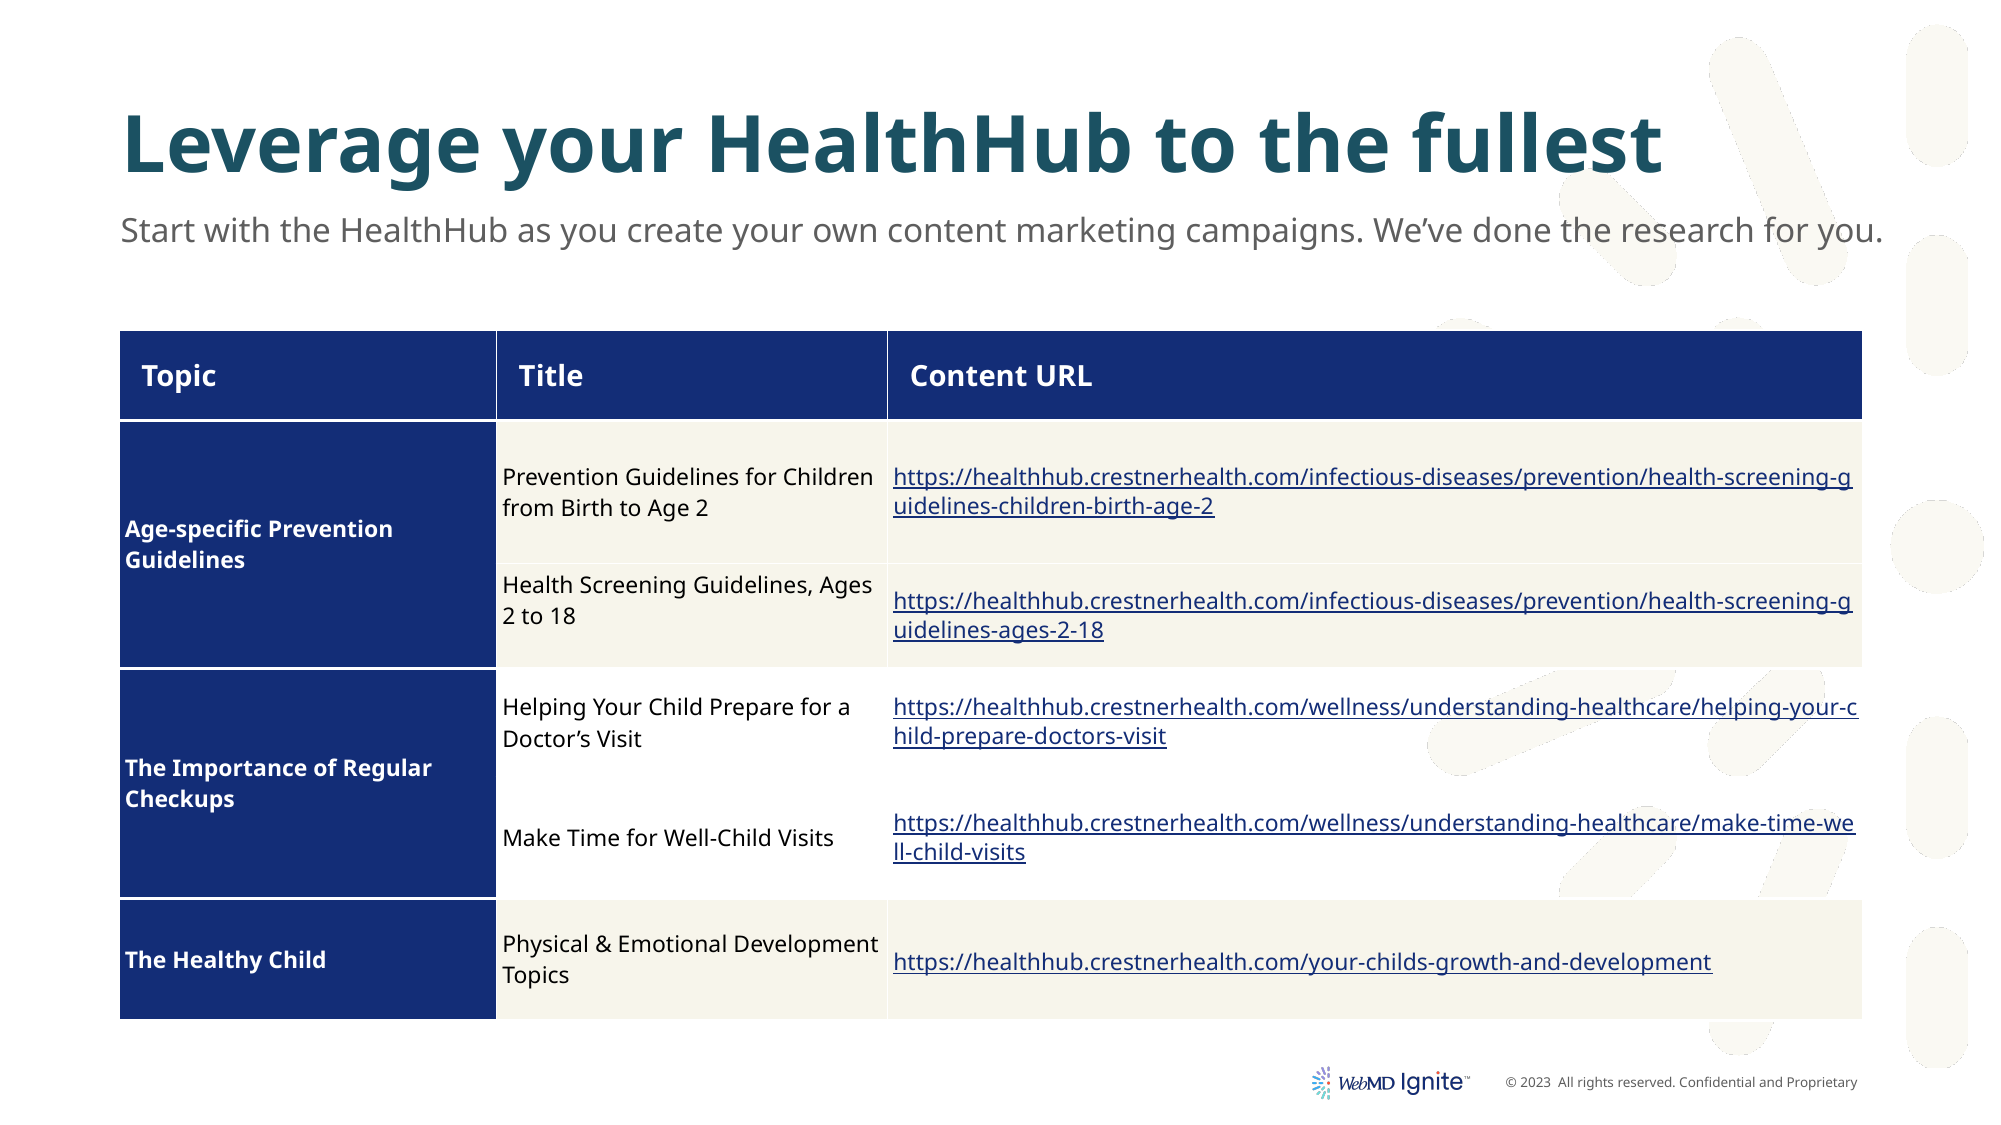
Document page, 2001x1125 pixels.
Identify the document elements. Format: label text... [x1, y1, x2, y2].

table_cell Helping Your Child Prepare for a Doctor’s Visit [497, 670, 887, 776]
picture [1308, 1063, 1474, 1103]
table_cell Prevention Guidelines for Children from Birth to Age 2 [497, 422, 887, 563]
list Start with the HealthHub as you create your own content marketing campaigns. We’ve done the research for you. [120, 170, 1907, 277]
table_cell https://healthhub.crestnerhealth.com/wellness/understanding-healthcare/helping-your-child-prepare-doctors-visit [888, 670, 1862, 776]
table_cell Age-specific Prevention Guidelines [120, 422, 496, 667]
table_cell Physical & Emotional Development Topics [497, 900, 887, 1019]
table_header Title [497, 331, 887, 419]
title Leverage your HealthHub to the fullest [121, 0, 1864, 170]
table_cell The Importance of Regular Checkups [120, 670, 496, 897]
table_cell https://healthhub.crestnerhealth.com/infectious-diseases/prevention/health-screening-guidelines-children-birth-age-2 [888, 422, 1862, 563]
table_cell https://healthhub.crestnerhealth.com/wellness/understanding-healthcare/make-time-well-child-visits [888, 777, 1862, 897]
table_cell Health Screening Guidelines, Ages 2 to 18 [497, 564, 887, 667]
table_header Content URL [888, 331, 1862, 419]
table_cell https://healthhub.crestnerhealth.com/infectious-diseases/prevention/health-screening-guidelines-ages-2-18 [888, 564, 1862, 667]
table_header Topic [120, 331, 496, 419]
table_cell https://healthhub.crestnerhealth.com/your-childs-growth-and-development [888, 900, 1862, 1019]
table_cell The Healthy Child [120, 900, 496, 1019]
table_cell Make Time for Well-Child Visits [497, 777, 887, 897]
